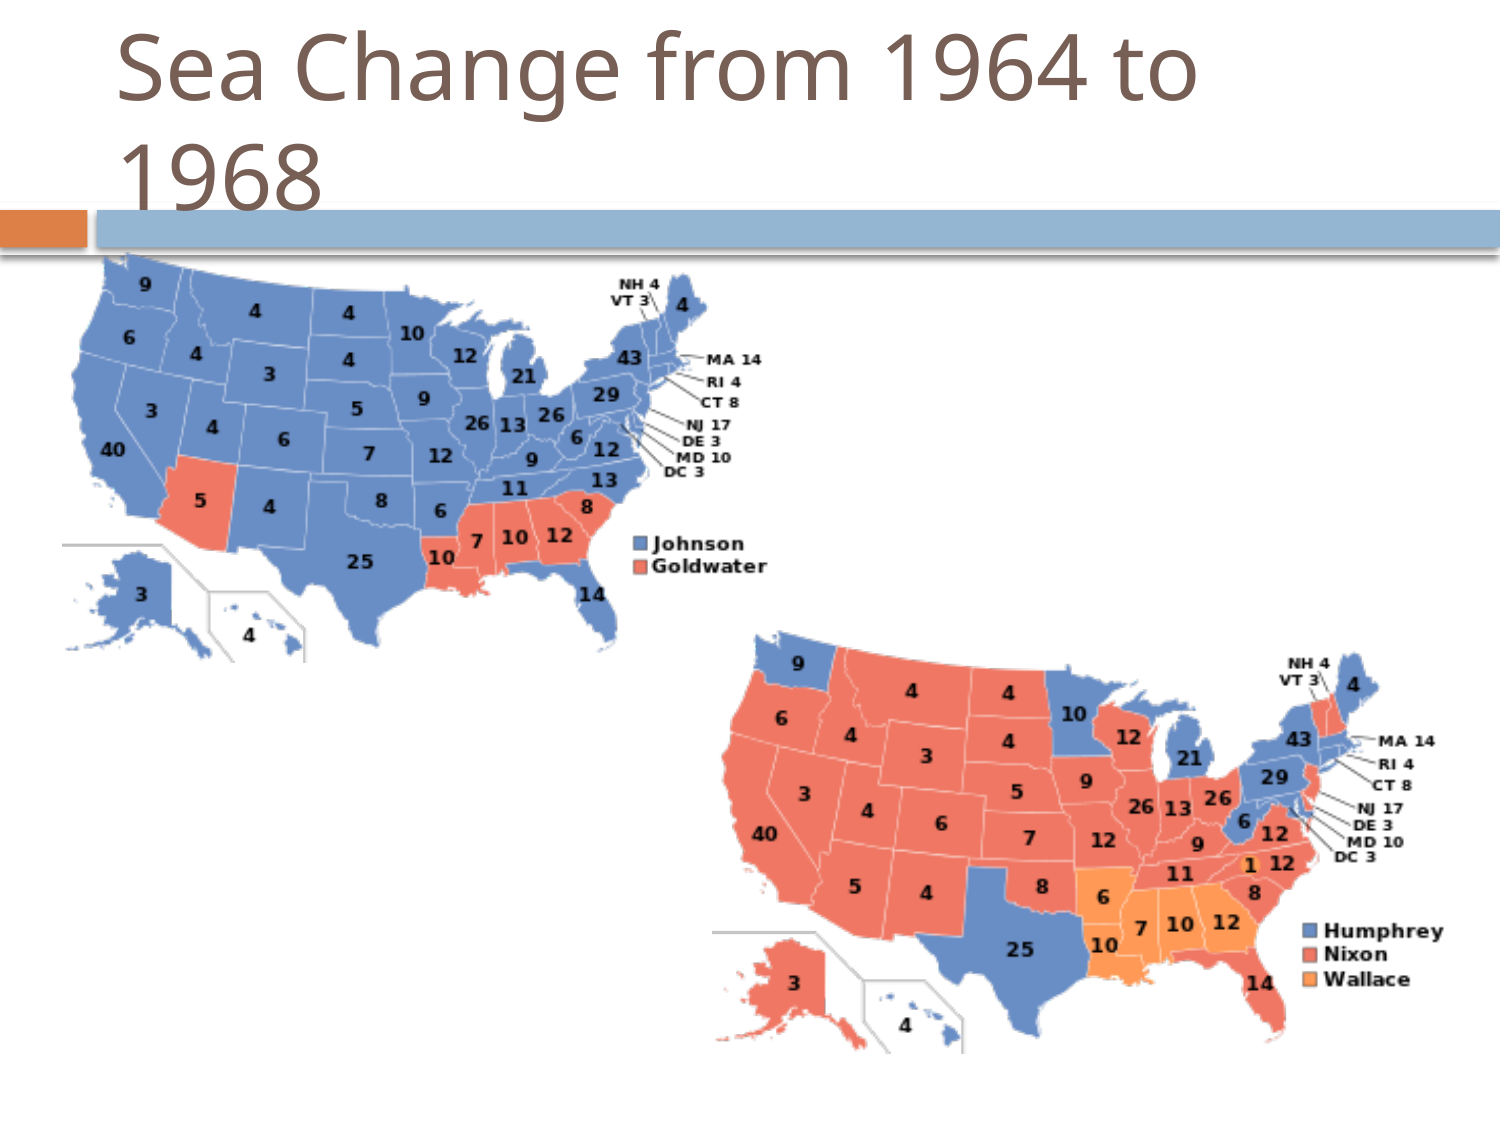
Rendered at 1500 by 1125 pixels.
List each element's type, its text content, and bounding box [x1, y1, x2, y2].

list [62, 249, 772, 663]
title Sea Change from 1964 to 1968 [100, 37, 1438, 200]
picture [712, 627, 1446, 1055]
